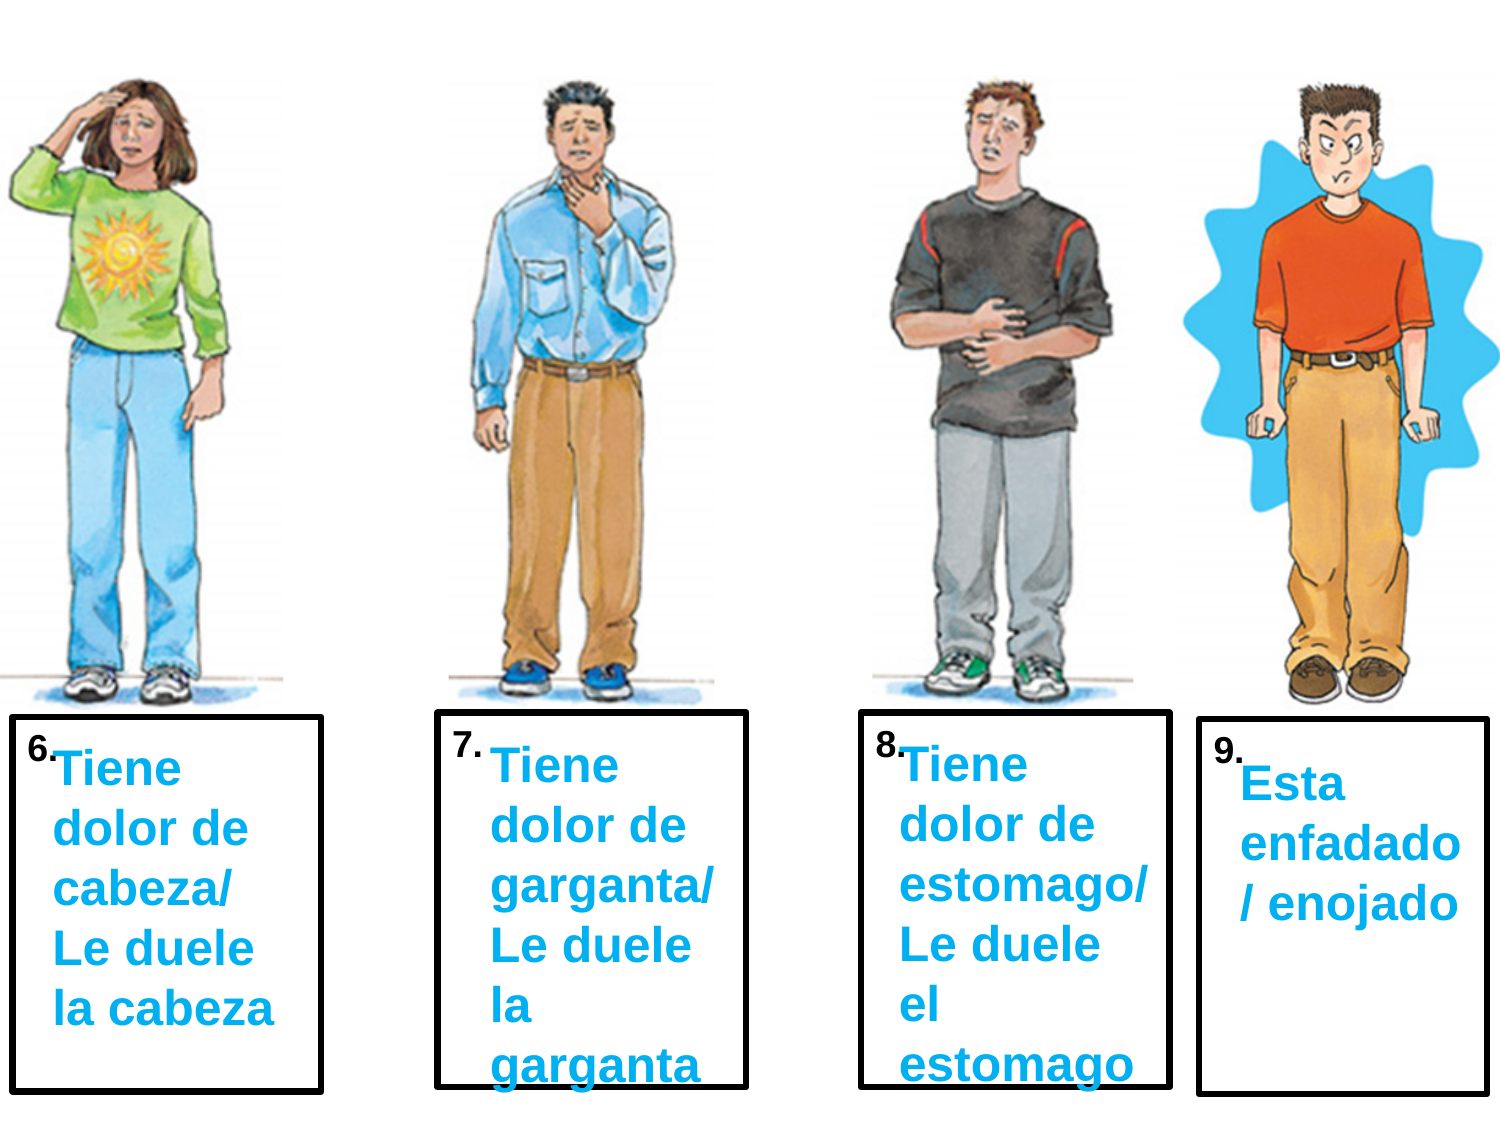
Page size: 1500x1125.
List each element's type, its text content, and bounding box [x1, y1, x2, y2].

text_box 9. [1198, 729, 1488, 1094]
text_box 6. [12, 724, 322, 1092]
text_box 8. [860, 724, 884, 1088]
picture [0, 74, 1500, 720]
text_box 7. [437, 724, 474, 1088]
text_box Esta enfadado/ enojado [1224, 742, 1488, 938]
text_box Tiene dolor de estomago/ Le duele el estomago [884, 724, 1170, 1099]
text_box Tiene dolor de cabeza/ Le duele la cabeza [37, 727, 300, 1043]
text_box 7. [738, 724, 747, 1088]
text_box Tiene dolor de garganta/ Le duele la garganta [474, 724, 738, 1100]
